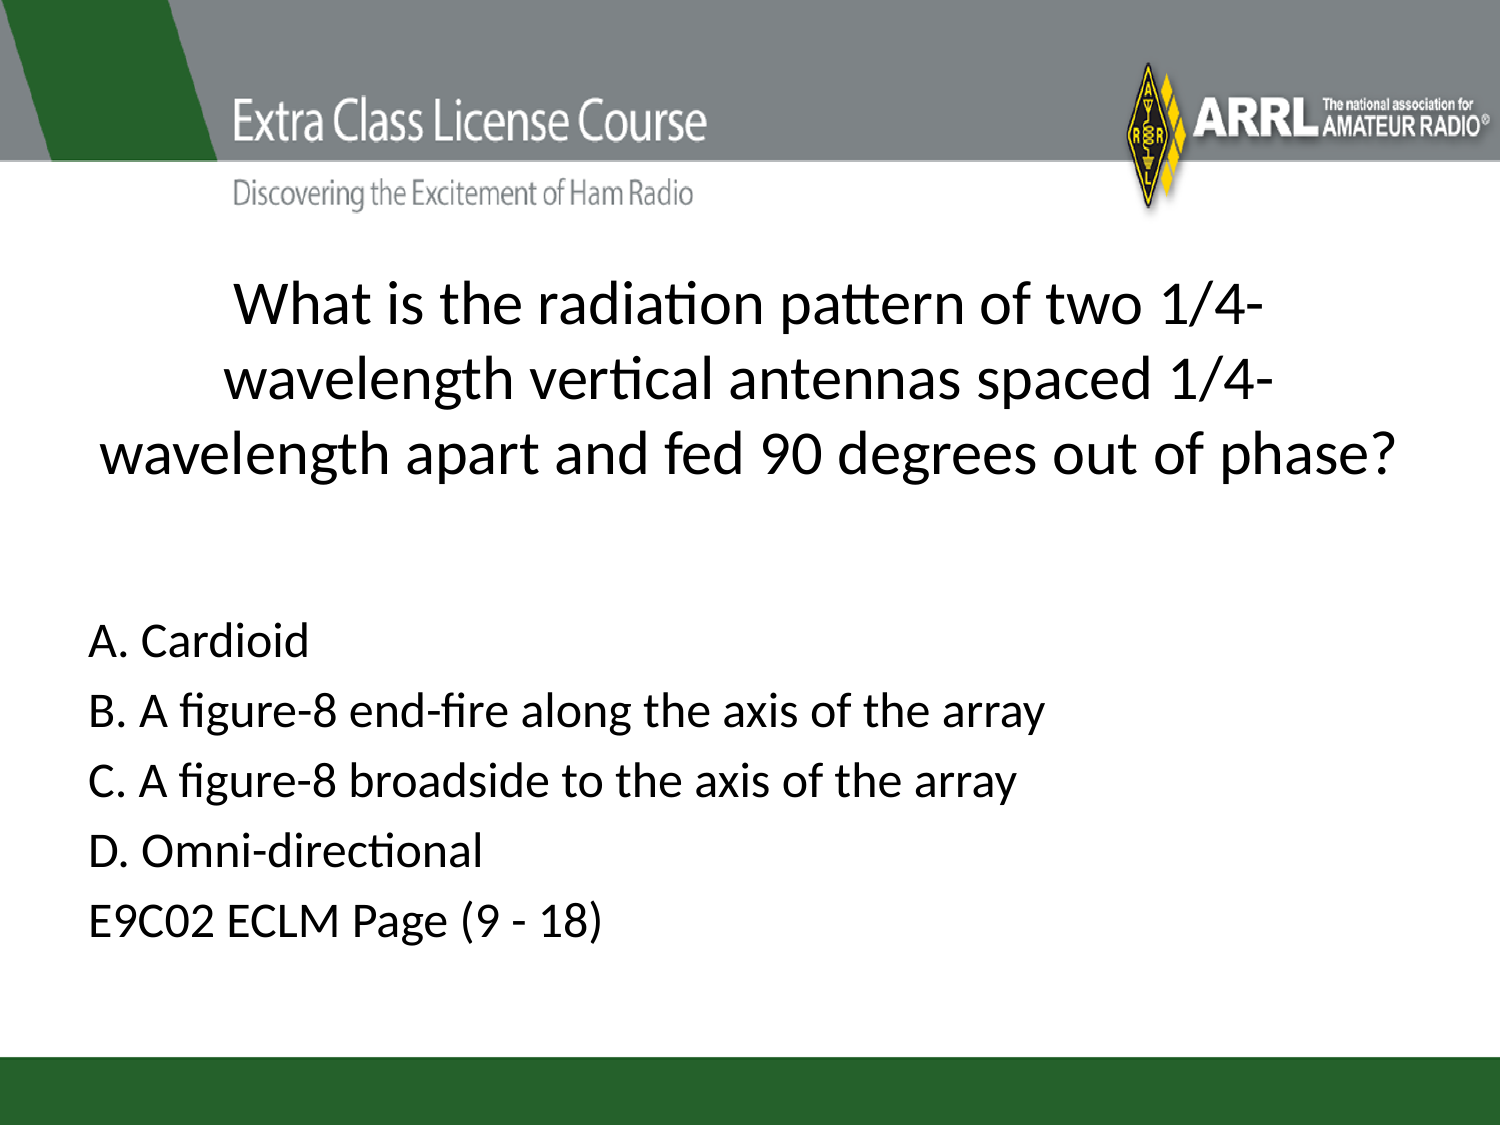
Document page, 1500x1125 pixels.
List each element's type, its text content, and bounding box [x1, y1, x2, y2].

title What is the radiation pattern of two 1/4-wavelength vertical antennas spaced 1/4-wavelength apart and fed 90 degrees out of phase? [75, 254, 1425, 435]
picture [0, 0, 1500, 1125]
list A. Cardioid B. A figure-8 end-fire along the axis of the array C. A figure-8 broadside to the axis of the array D. Omni-directional E9C02 ECLM Page (9 - 18) [73, 600, 1424, 975]
